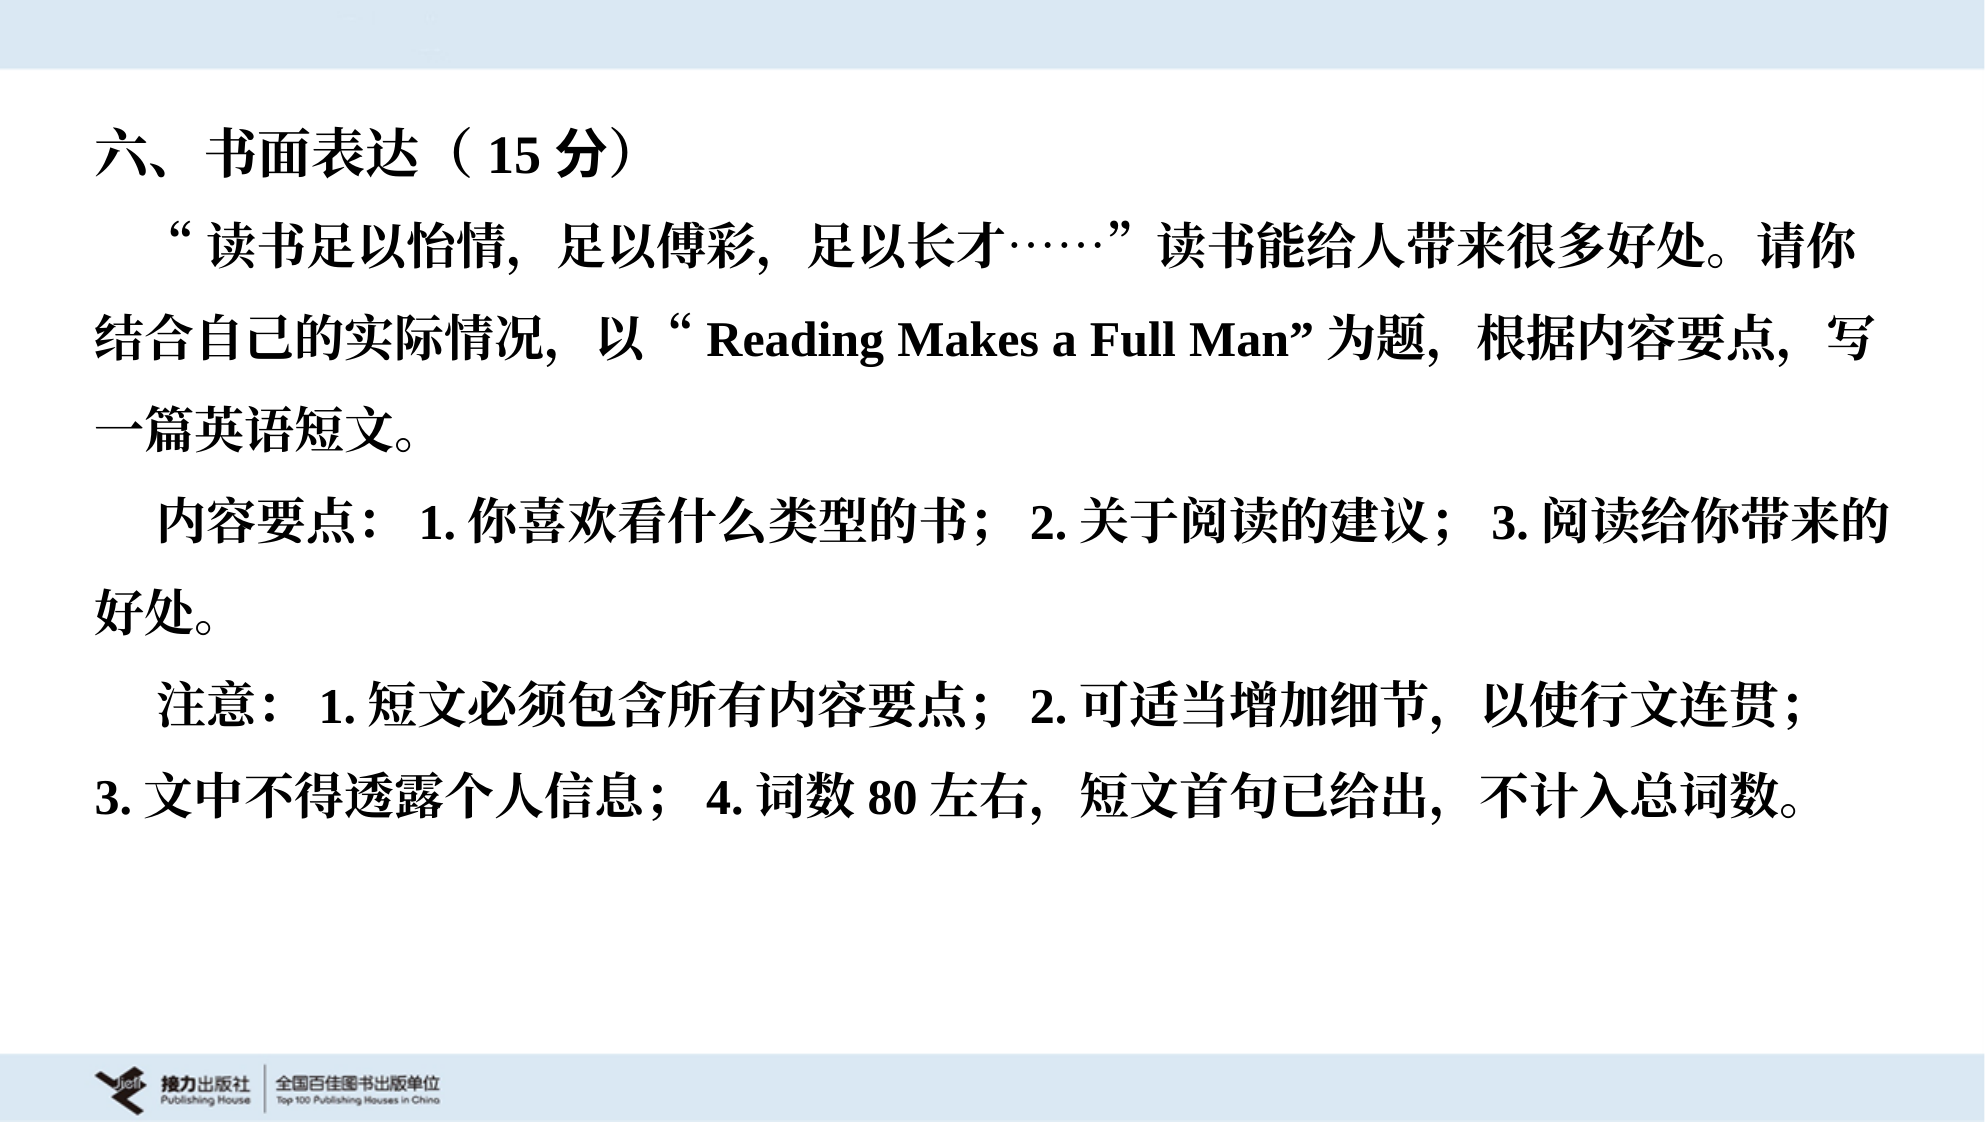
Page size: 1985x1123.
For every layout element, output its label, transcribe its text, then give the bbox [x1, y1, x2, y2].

text_box “读书足以怡情，足以傅彩，足以长才……”读书能给人带来很多好处。请你 结合自己的实际情况，以“Reading Makes a Full Man”为题，根据内容要点，写 一篇英语短文。 内容要点：1.你喜欢看什么类型的书；2.关于阅读的建议；3.阅读给你带来的 好处。 注意：1.短文必须包含所有内容要点；2.可适当增加细节，以使行文连贯； 3.文中不得透露个人信息；4.词数80左右，短文首句已给出，不计入总词数。 [94, 183, 1892, 825]
text_box 六、书面表达（15分） [94, 88, 1892, 183]
picture [0, 0, 1985, 1122]
